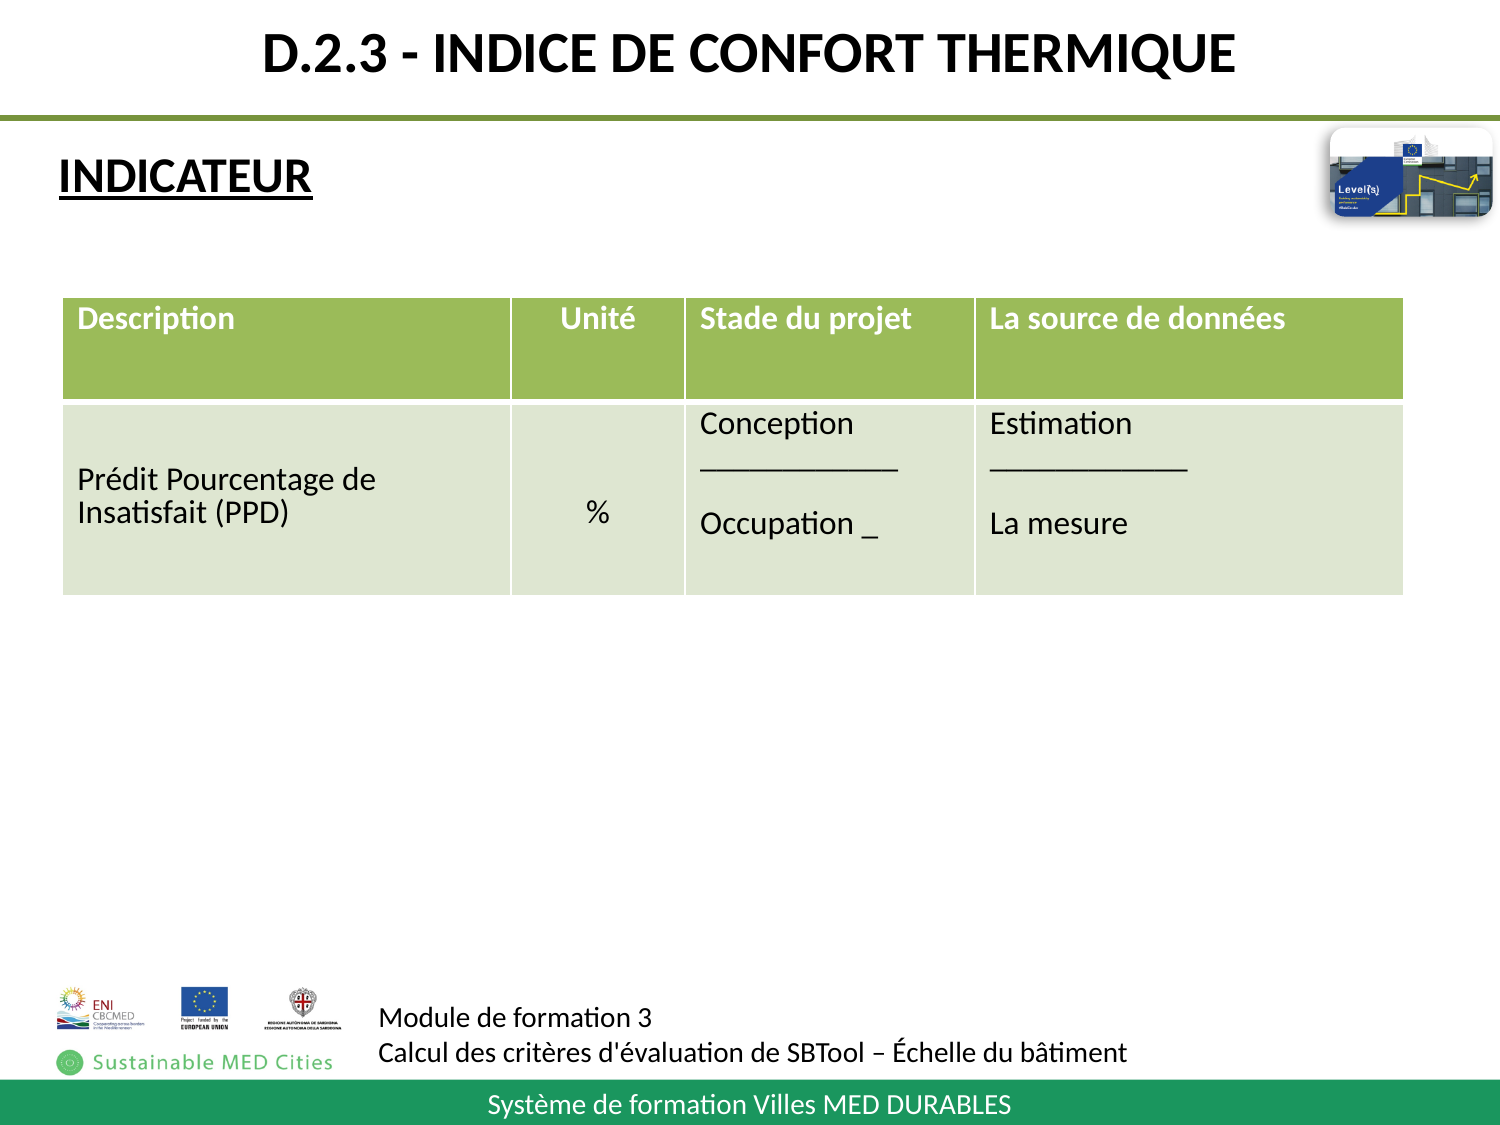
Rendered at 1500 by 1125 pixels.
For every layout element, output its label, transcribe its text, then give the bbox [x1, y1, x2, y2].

table_header Unité [512, 298, 684, 399]
table_cell Estimation ____________ La mesure [976, 405, 1403, 595]
table_cell % [512, 405, 684, 595]
picture [1329, 127, 1493, 217]
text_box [0, 972, 1500, 1125]
table_cell Prédit Pourcentage de Insatisfait (PPD) [63, 405, 510, 595]
text_box INDICATEUR [43, 147, 1331, 235]
table_header La source de données [976, 298, 1403, 399]
table_header Description [63, 298, 510, 399]
title D.2.3 - INDICE DE CONFORT THERMIQUE [0, 0, 1500, 117]
table_header Stade du projet [686, 298, 974, 399]
table_cell Conception ____________ Occupation _ [686, 405, 974, 595]
